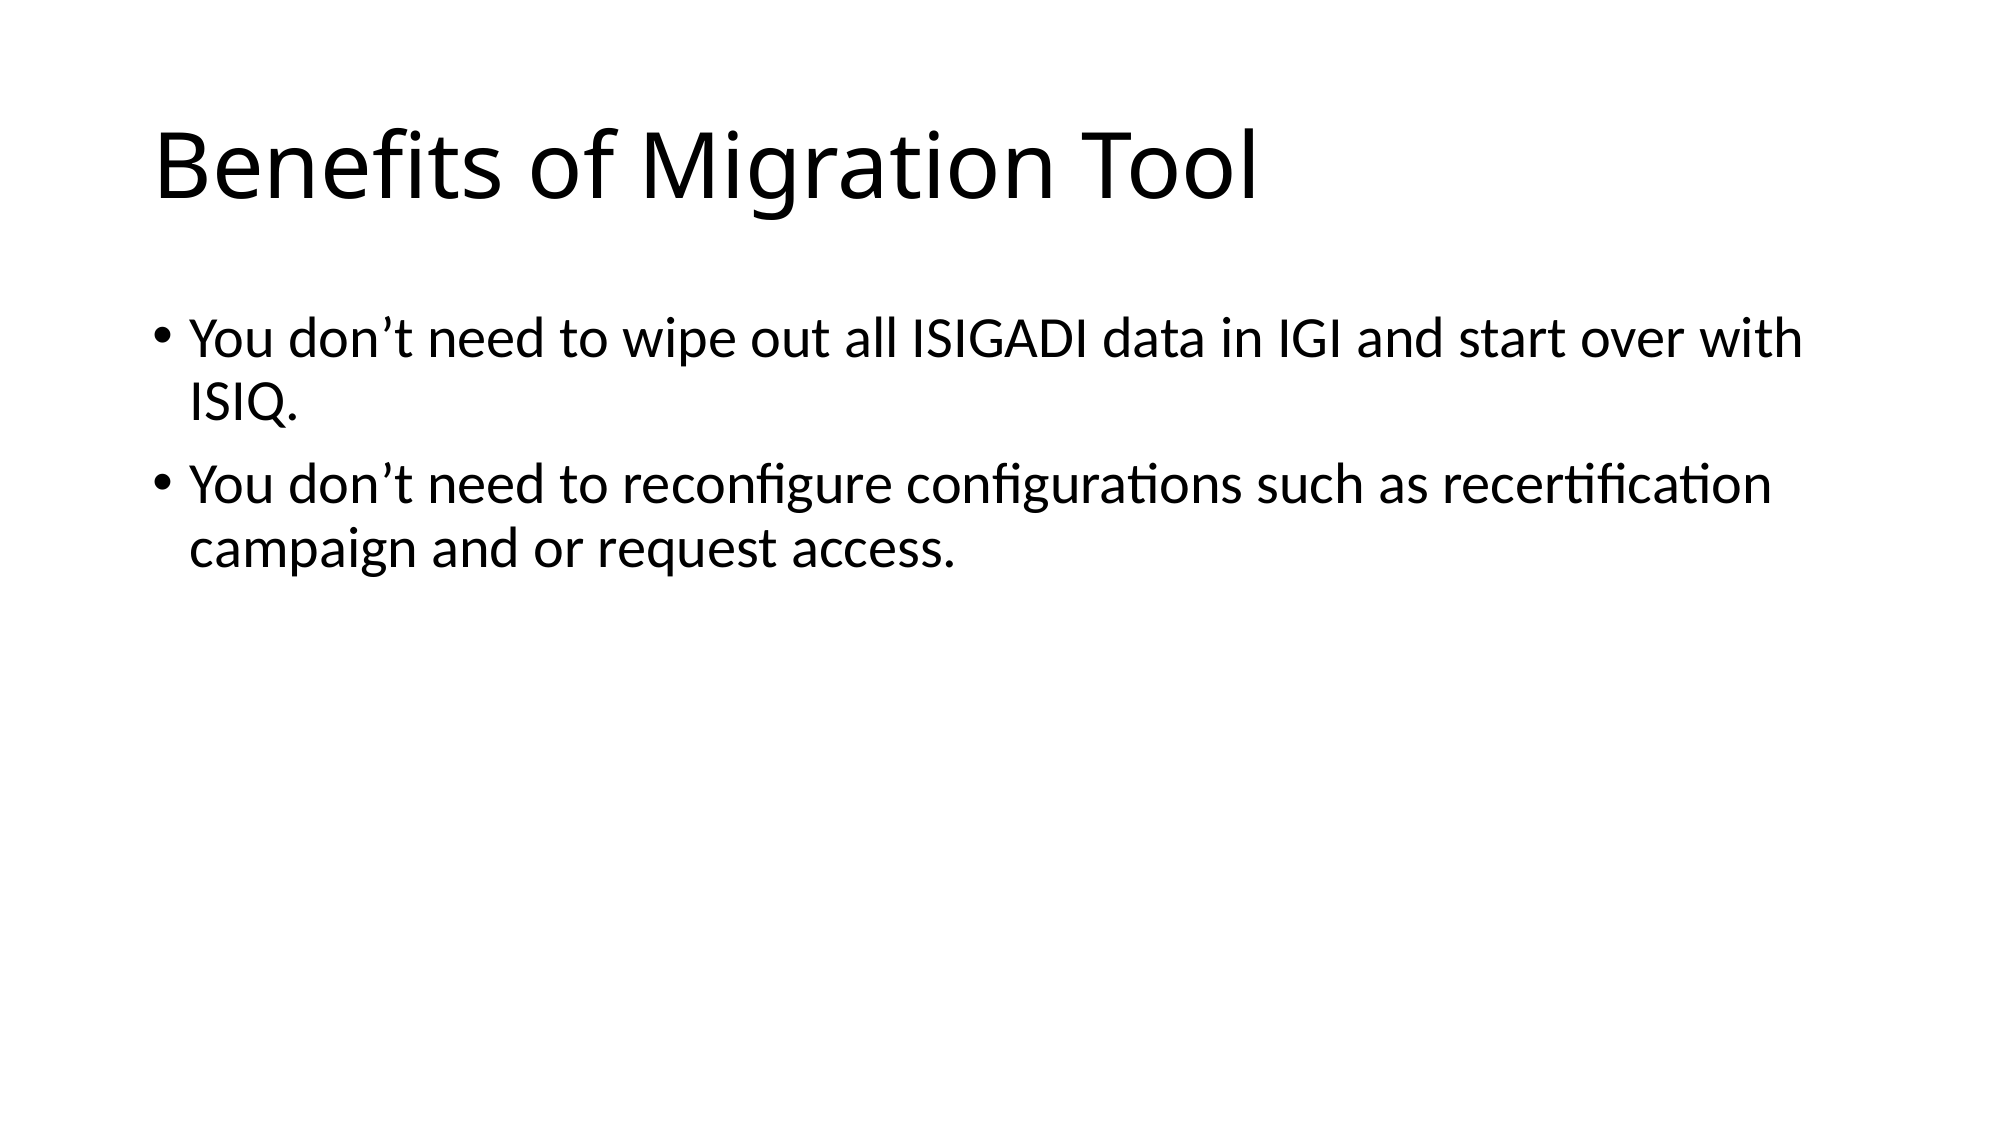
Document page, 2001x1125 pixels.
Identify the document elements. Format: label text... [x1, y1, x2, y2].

list You don’t need to wipe out all ISIGADI data in IGI and start over with ISIQ. You don’t need to reconfigure configurations such as recertification campaign and or request access. [137, 299, 1863, 1014]
title Benefits of Migration Tool [137, 59, 1863, 278]
